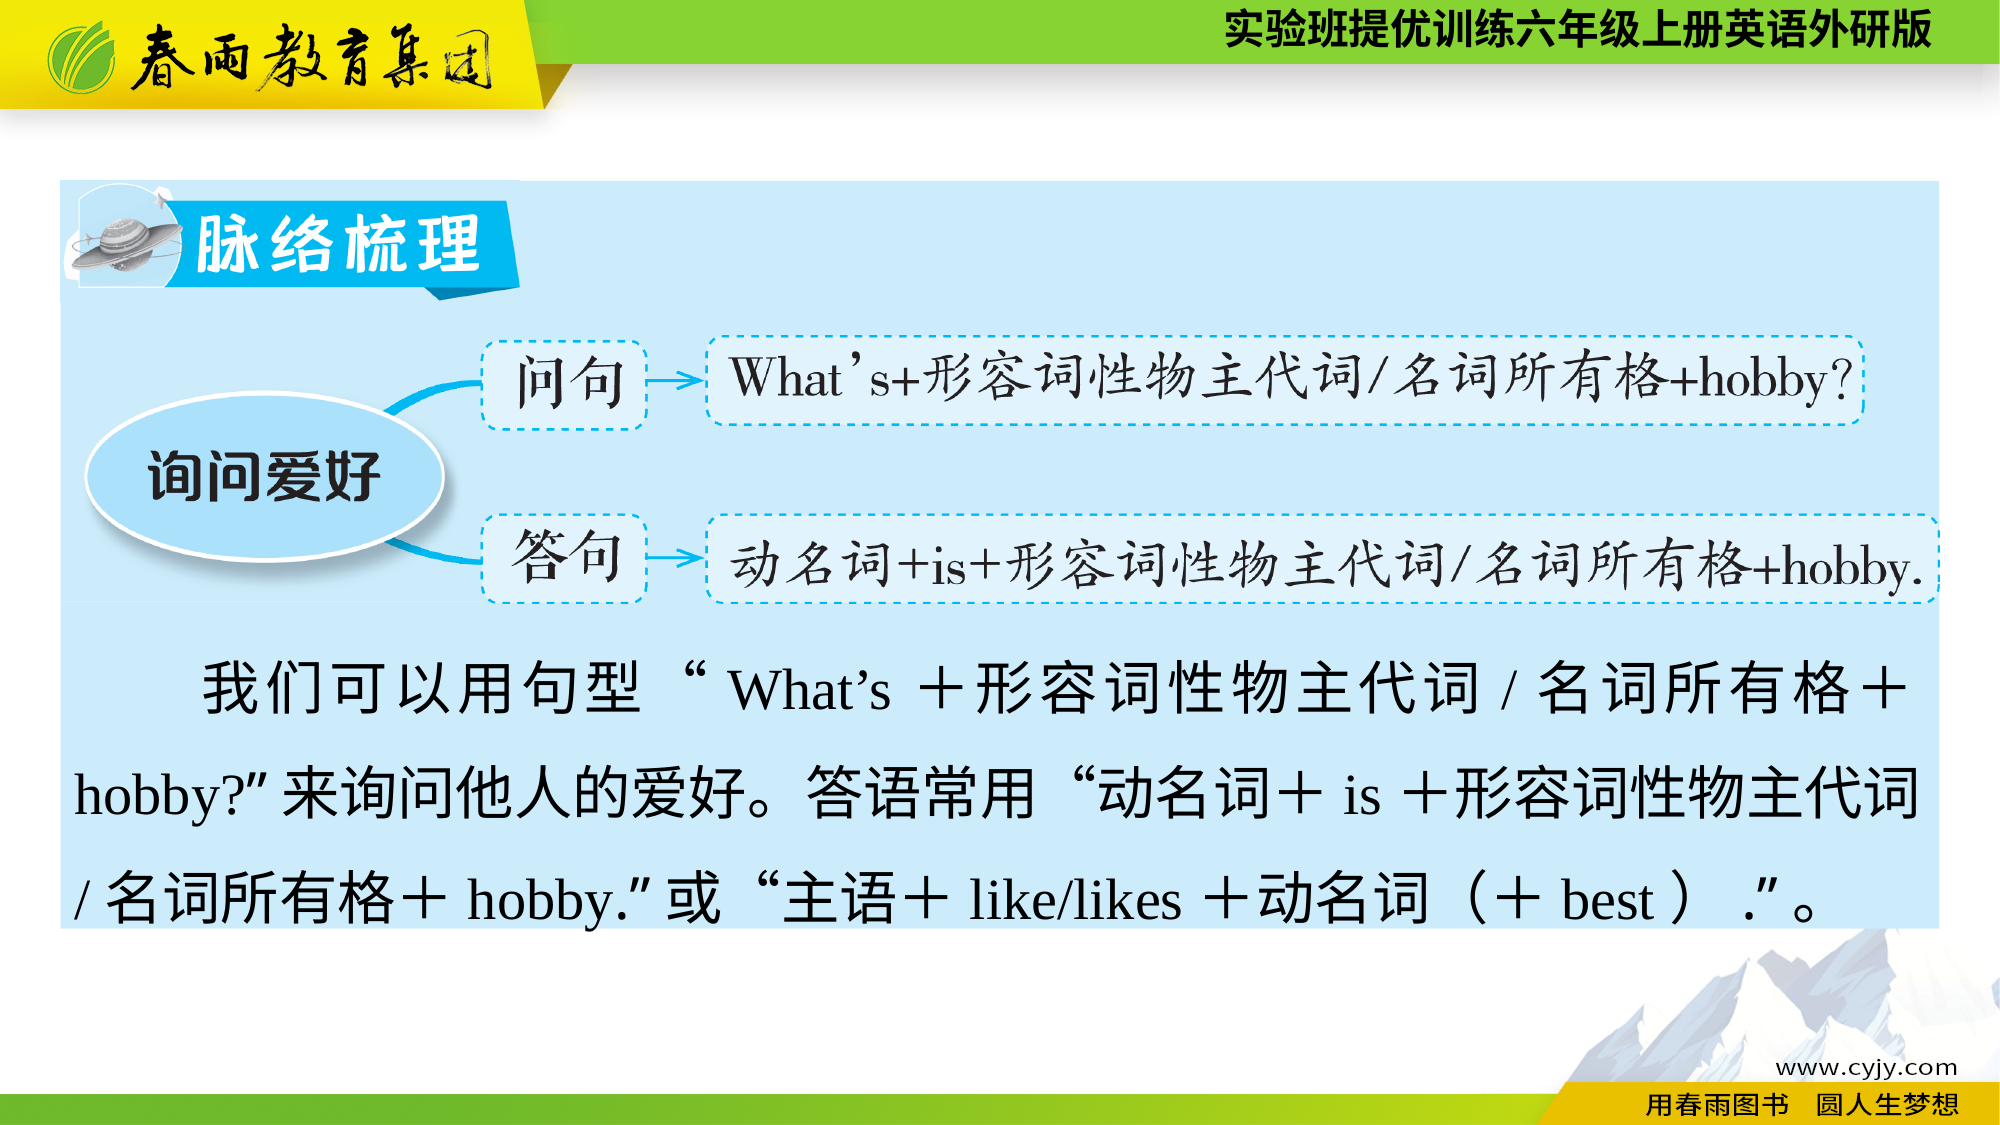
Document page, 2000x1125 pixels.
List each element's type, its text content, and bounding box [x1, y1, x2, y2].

picture [0, 0, 2000, 1125]
list 我们可以用句型“What’s＋形容词性物主代词/名词所有格＋hobby?”来询问他人的爱好。答语常用“动名词＋is＋形容词性物主代词/名词所有格＋hobby.”或“主语＋like/likes＋动名词（＋best）.”。 [59, 611, 1944, 929]
text_box [60, 180, 1940, 334]
